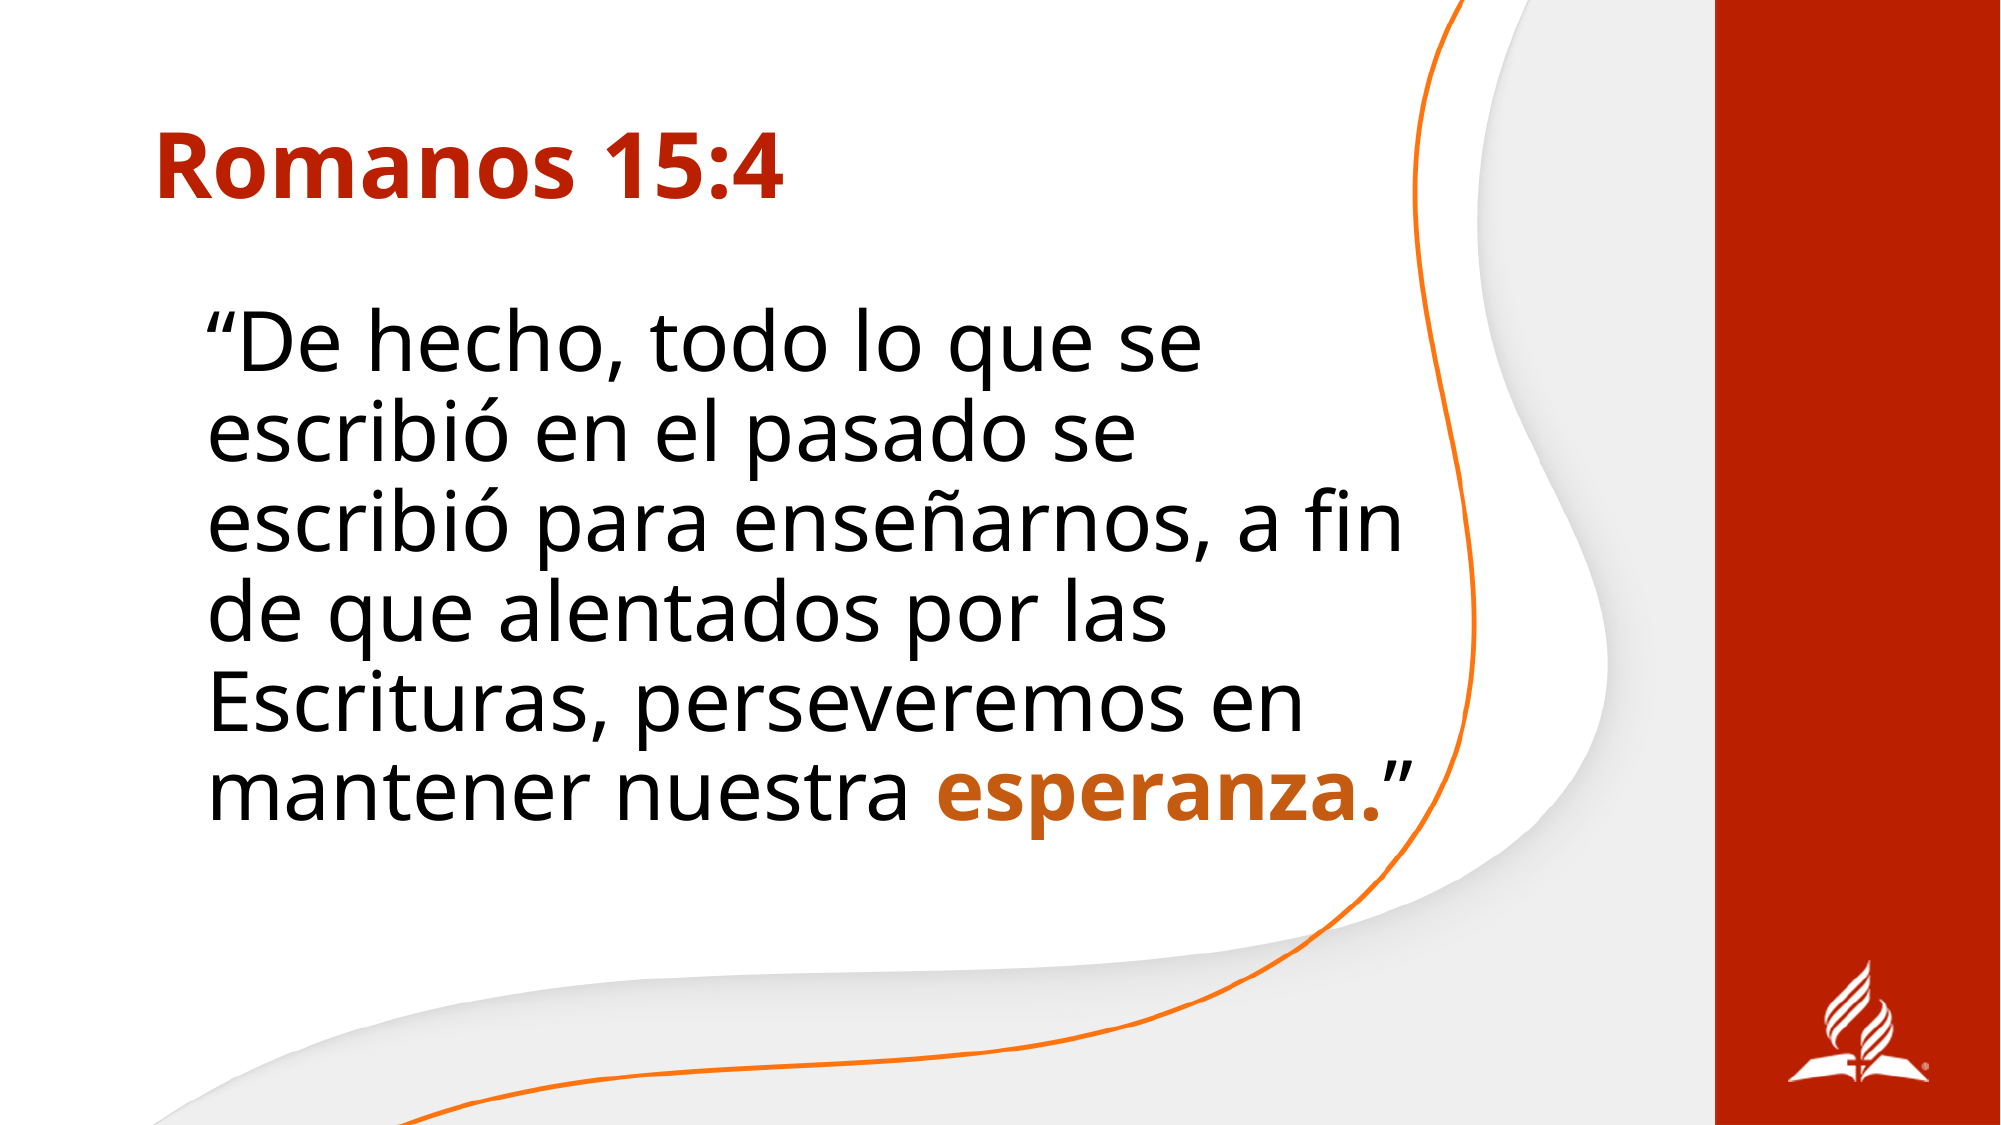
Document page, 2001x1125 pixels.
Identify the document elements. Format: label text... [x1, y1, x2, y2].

picture [0, 0, 2001, 1125]
list “De hecho, todo lo que se escribió en el pasado se escribió para enseñarnos, a fin de que alentados por las Escrituras, perseveremos en mantener nuestra esperanza.” [191, 212, 1439, 927]
title Romanos 15:4 [137, 59, 1385, 278]
